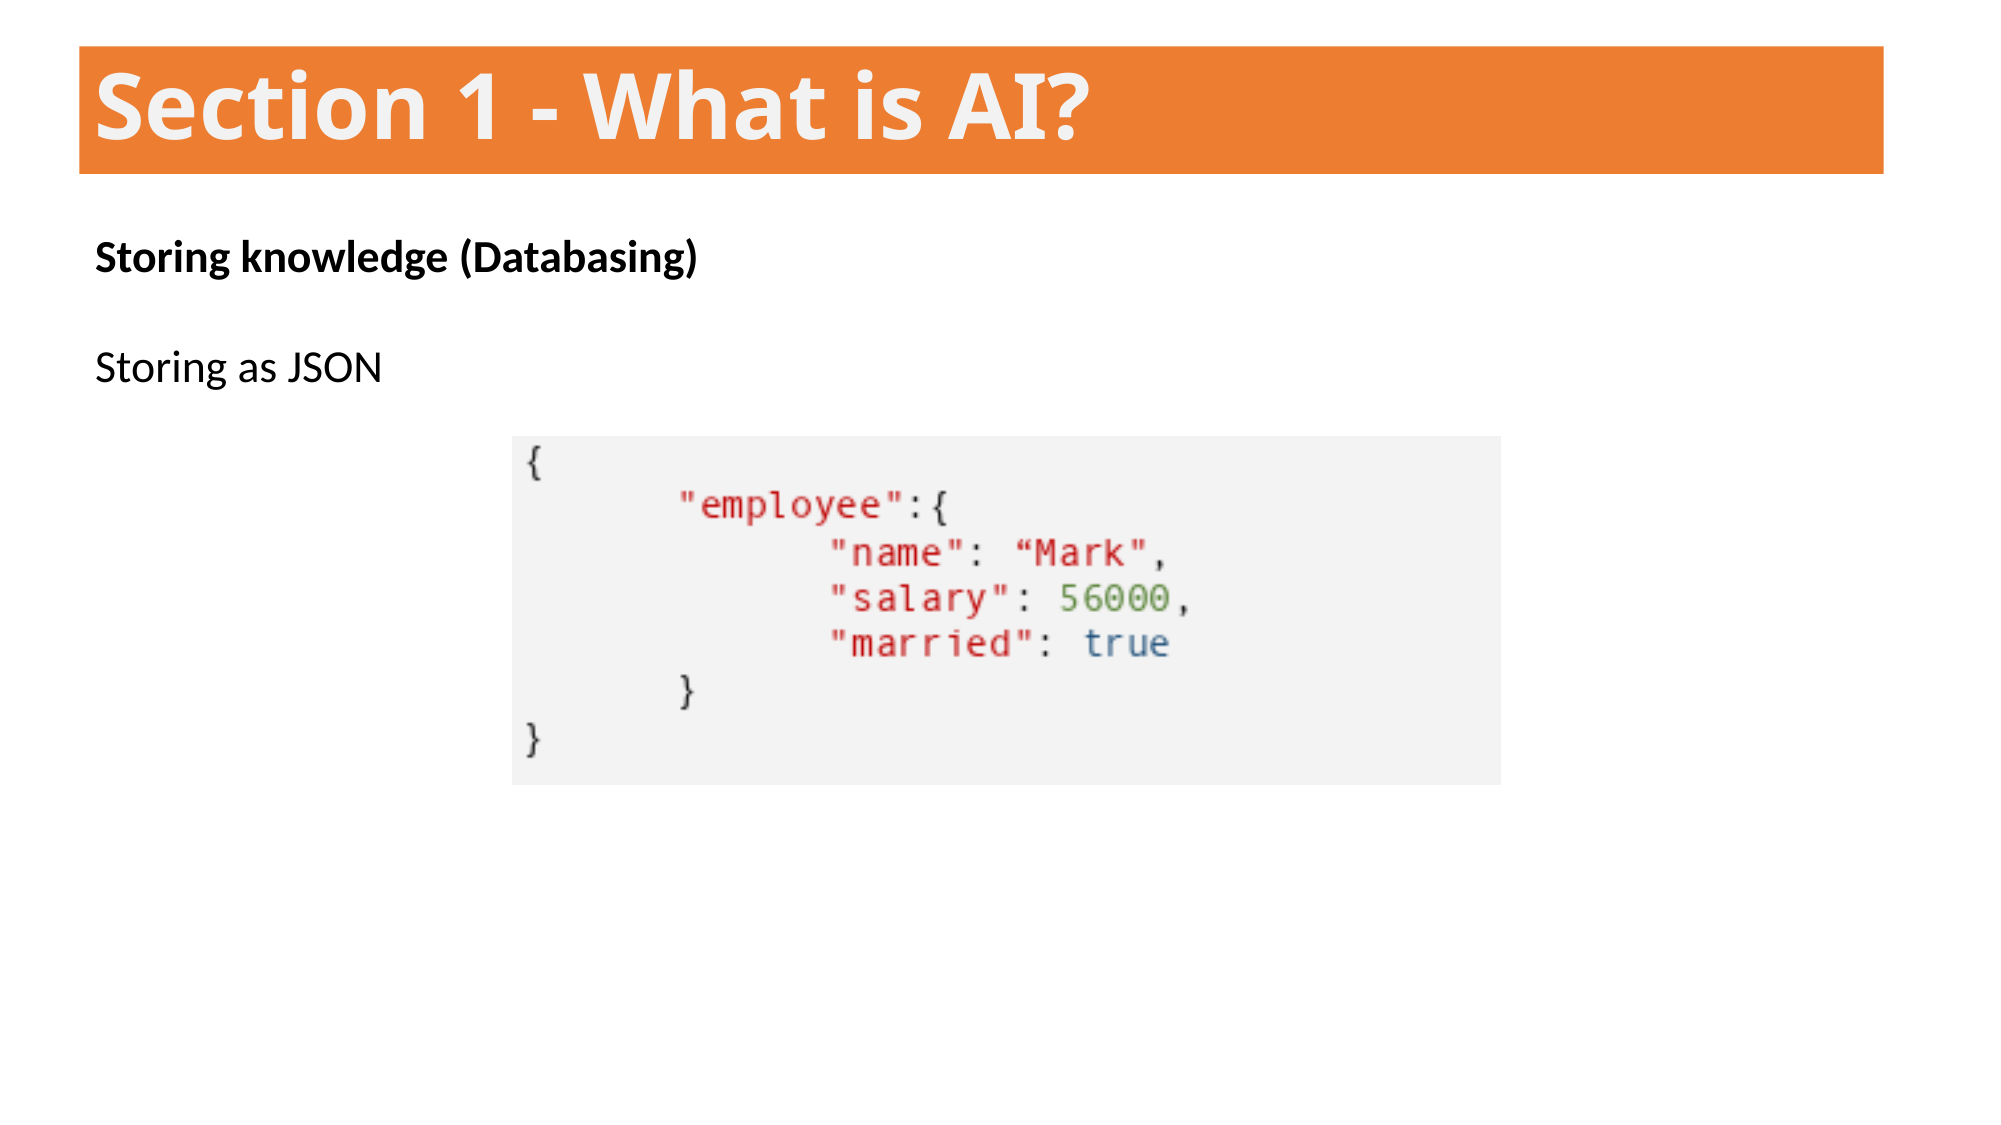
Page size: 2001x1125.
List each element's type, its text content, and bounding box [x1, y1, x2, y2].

picture [512, 436, 1501, 785]
text_box Storing knowledge (Databasing) Storing as JSON [80, 218, 1463, 344]
text_box Section 1 - What is AI? [79, 46, 1884, 174]
